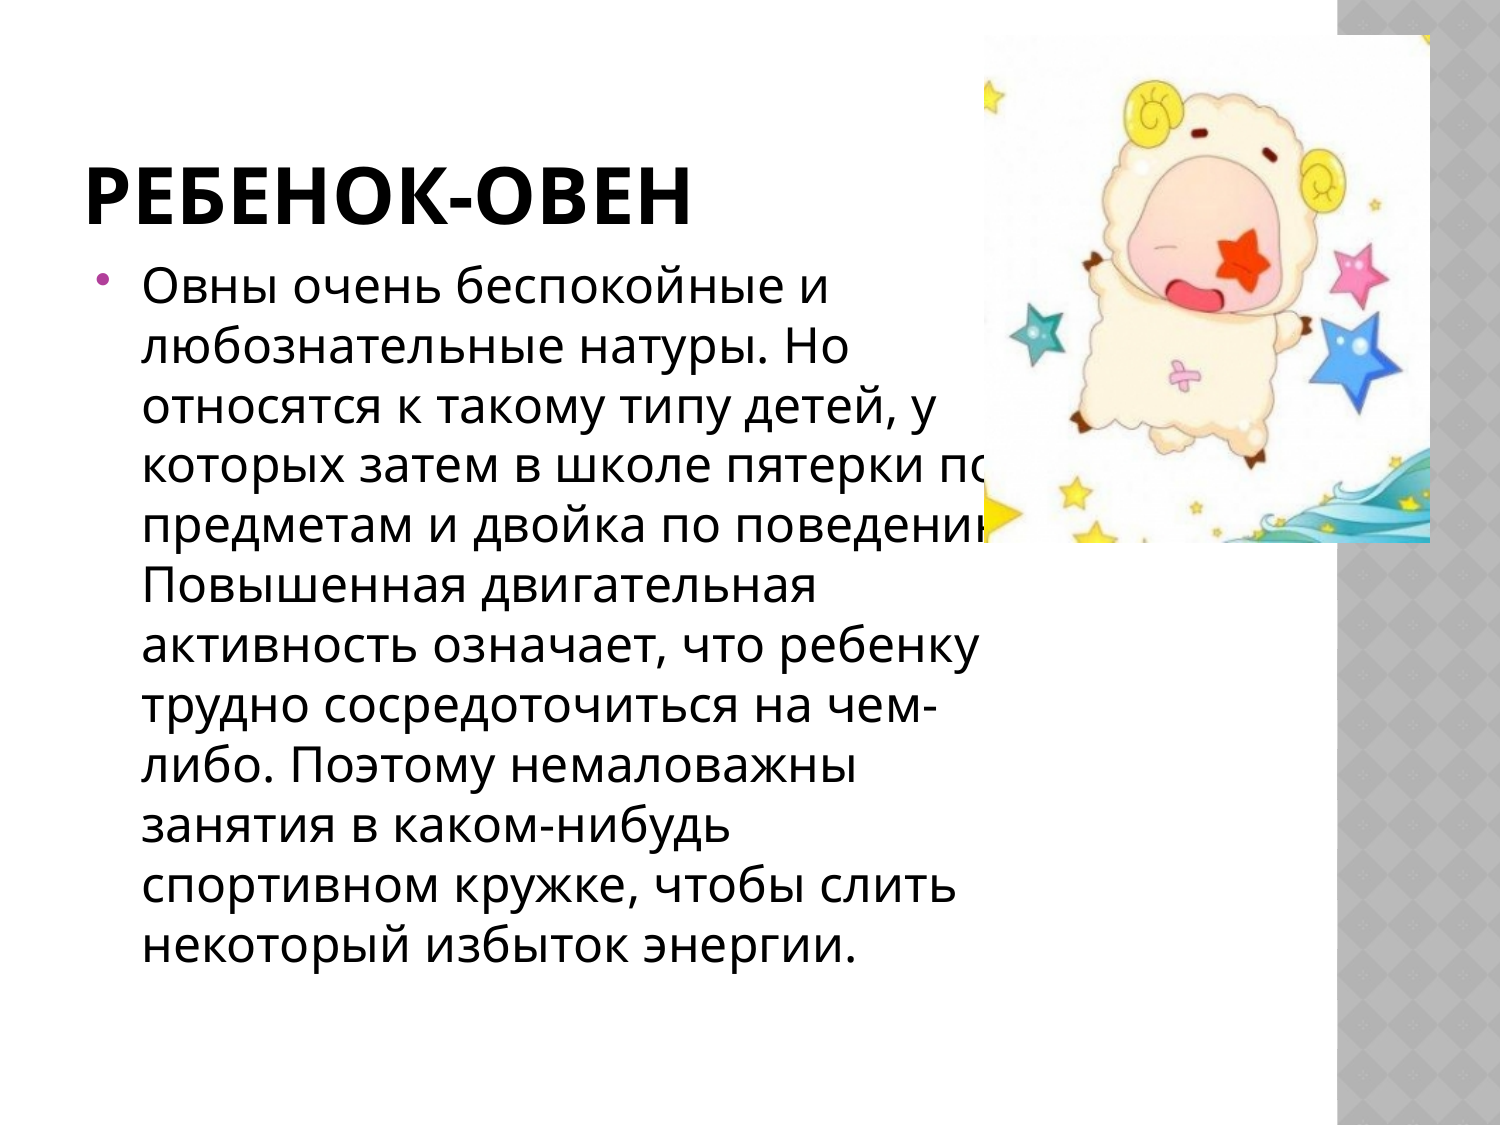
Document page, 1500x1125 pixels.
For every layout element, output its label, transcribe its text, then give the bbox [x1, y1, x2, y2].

list Овны очень беспокойные и любознательные натуры. Но относятся к такому типу детей, у которых затем в школе пятерки по предметам и двойка по поведению. Повышенная двигательная активность означает, что ребенку трудно сосредоточиться на чем-либо. Поэтому немаловажны занятия в каком-нибудь спортивном кружке, чтобы слить некоторый избыток энергии. [82, 246, 1055, 982]
title Ребенок-Овен [75, 52, 978, 240]
picture [983, 34, 1431, 543]
